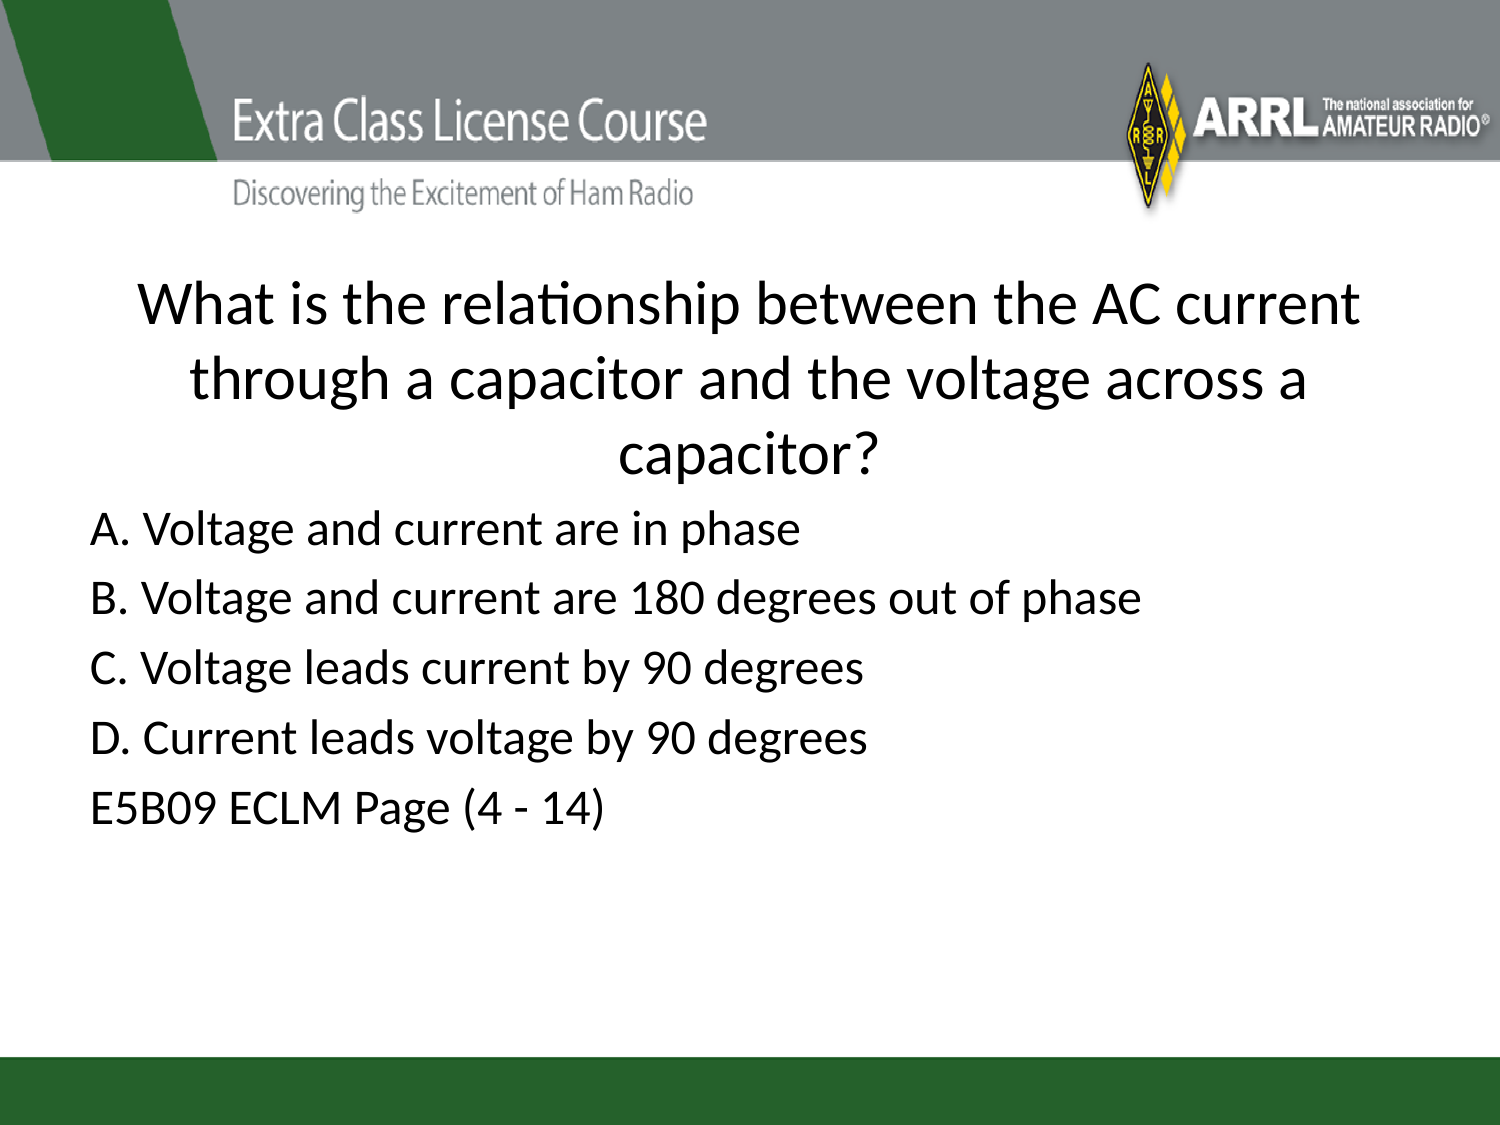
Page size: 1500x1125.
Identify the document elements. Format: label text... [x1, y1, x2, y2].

list A. Voltage and current are in phase B. Voltage and current are 180 degrees out of phase C. Voltage leads current by 90 degrees D. Current leads voltage by 90 degrees E5B09 ECLM Page (4 - 14) [75, 487, 1425, 1005]
title What is the relationship between the AC current through a capacitor and the voltage across a capacitor? [75, 254, 1425, 435]
picture [0, 0, 1500, 1125]
